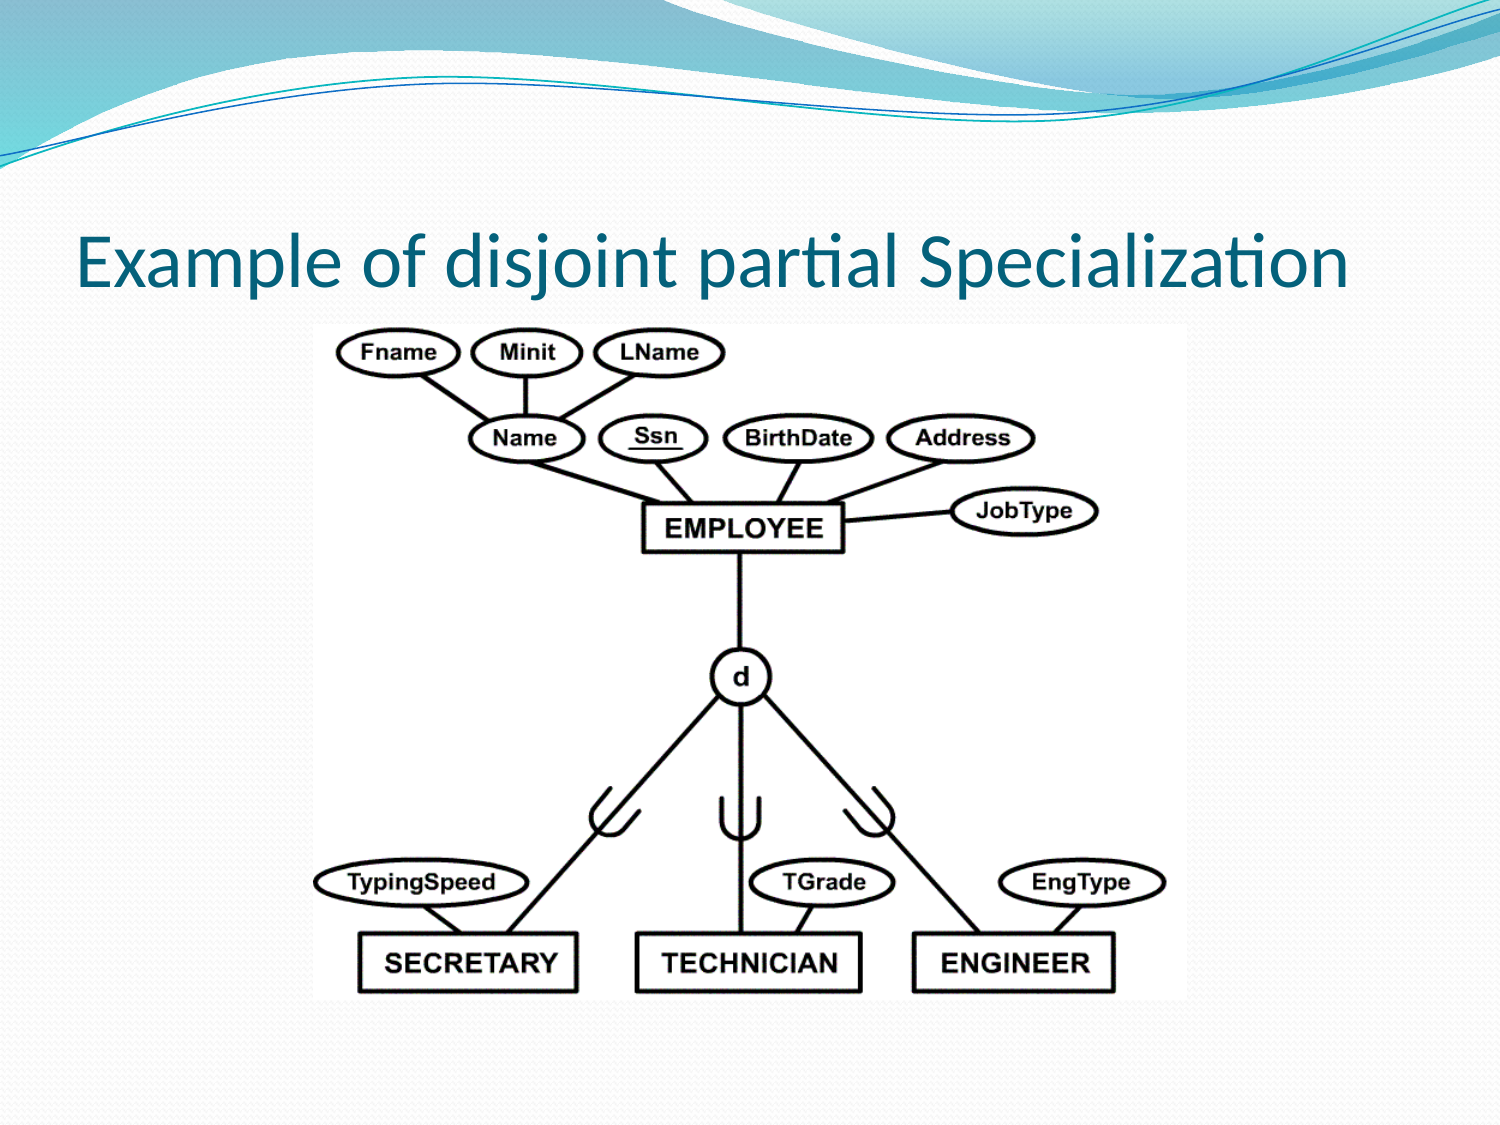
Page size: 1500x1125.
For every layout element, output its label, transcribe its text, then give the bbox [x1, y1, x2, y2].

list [313, 324, 1187, 1001]
title Example of disjoint partial Specialization [75, 115, 1425, 303]
